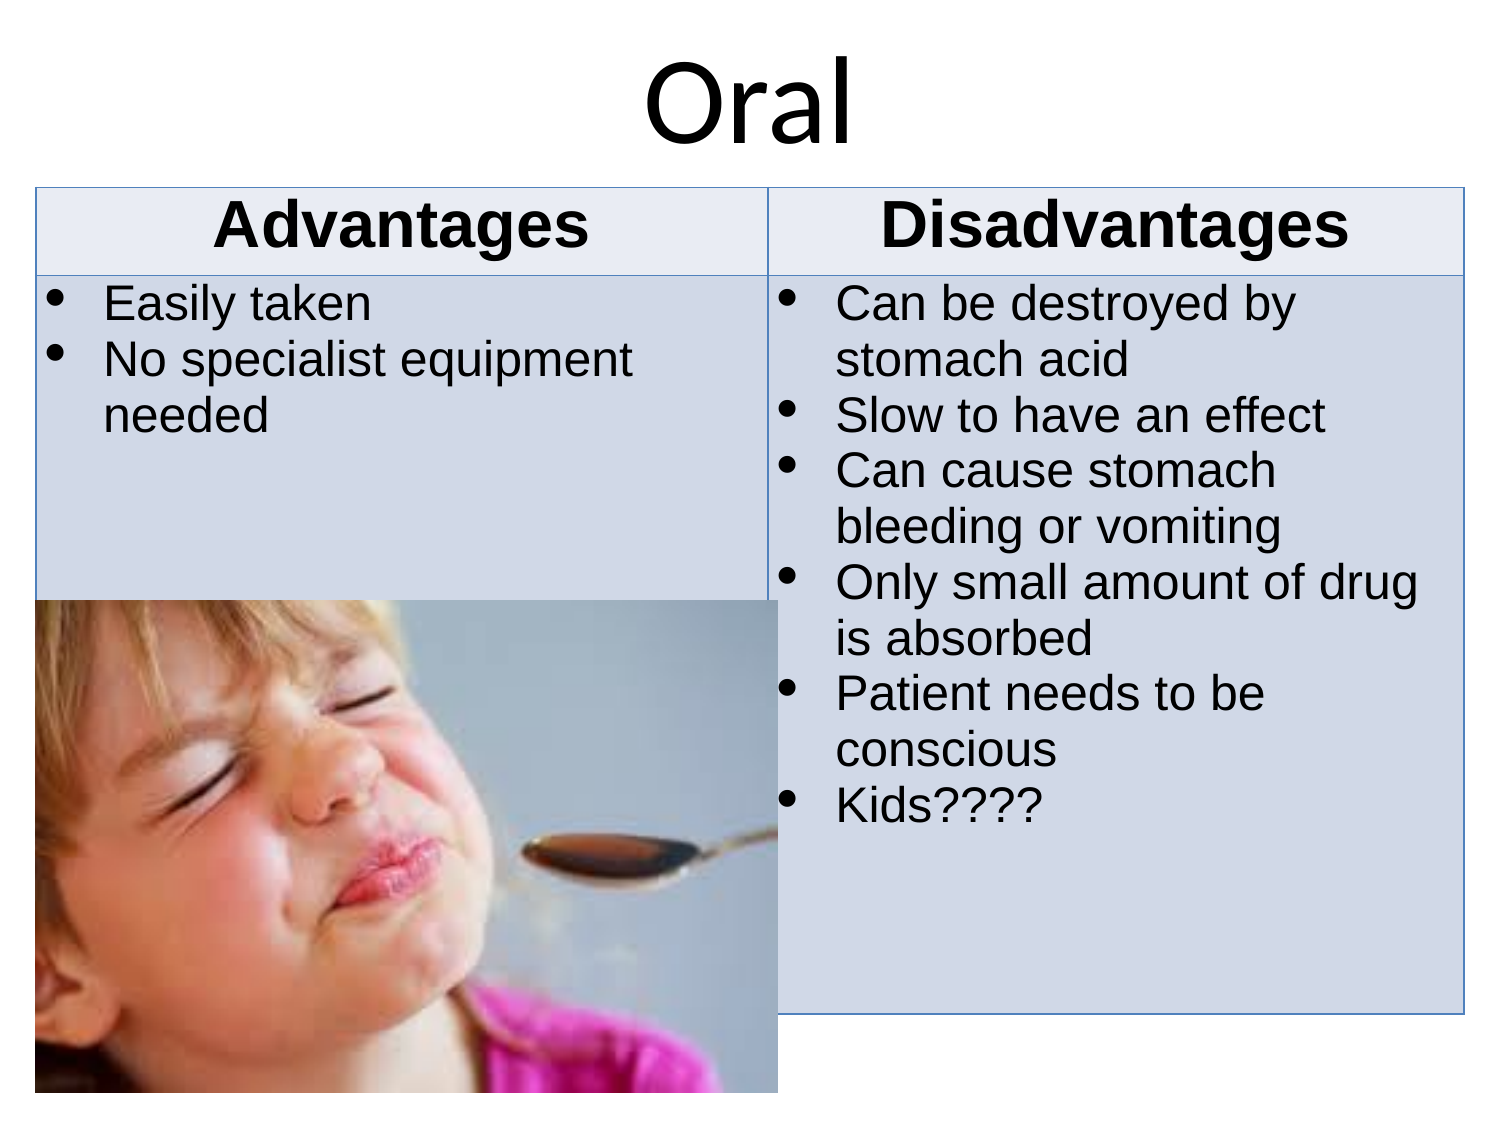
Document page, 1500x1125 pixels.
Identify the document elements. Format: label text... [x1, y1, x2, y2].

table_header Advantages [37, 188, 767, 275]
table_cell Can be destroyed by stomach acid Slow to have an effect Can cause stomach bleeding or vomiting Only small amount of drug is absorbed Patient needs to be conscious Kids???? [769, 276, 1463, 1013]
table_cell Easily taken No specialist equipment needed [37, 276, 767, 599]
picture [35, 600, 778, 1094]
table_header Disadvantages [769, 188, 1463, 275]
title Oral [75, 0, 1425, 187]
